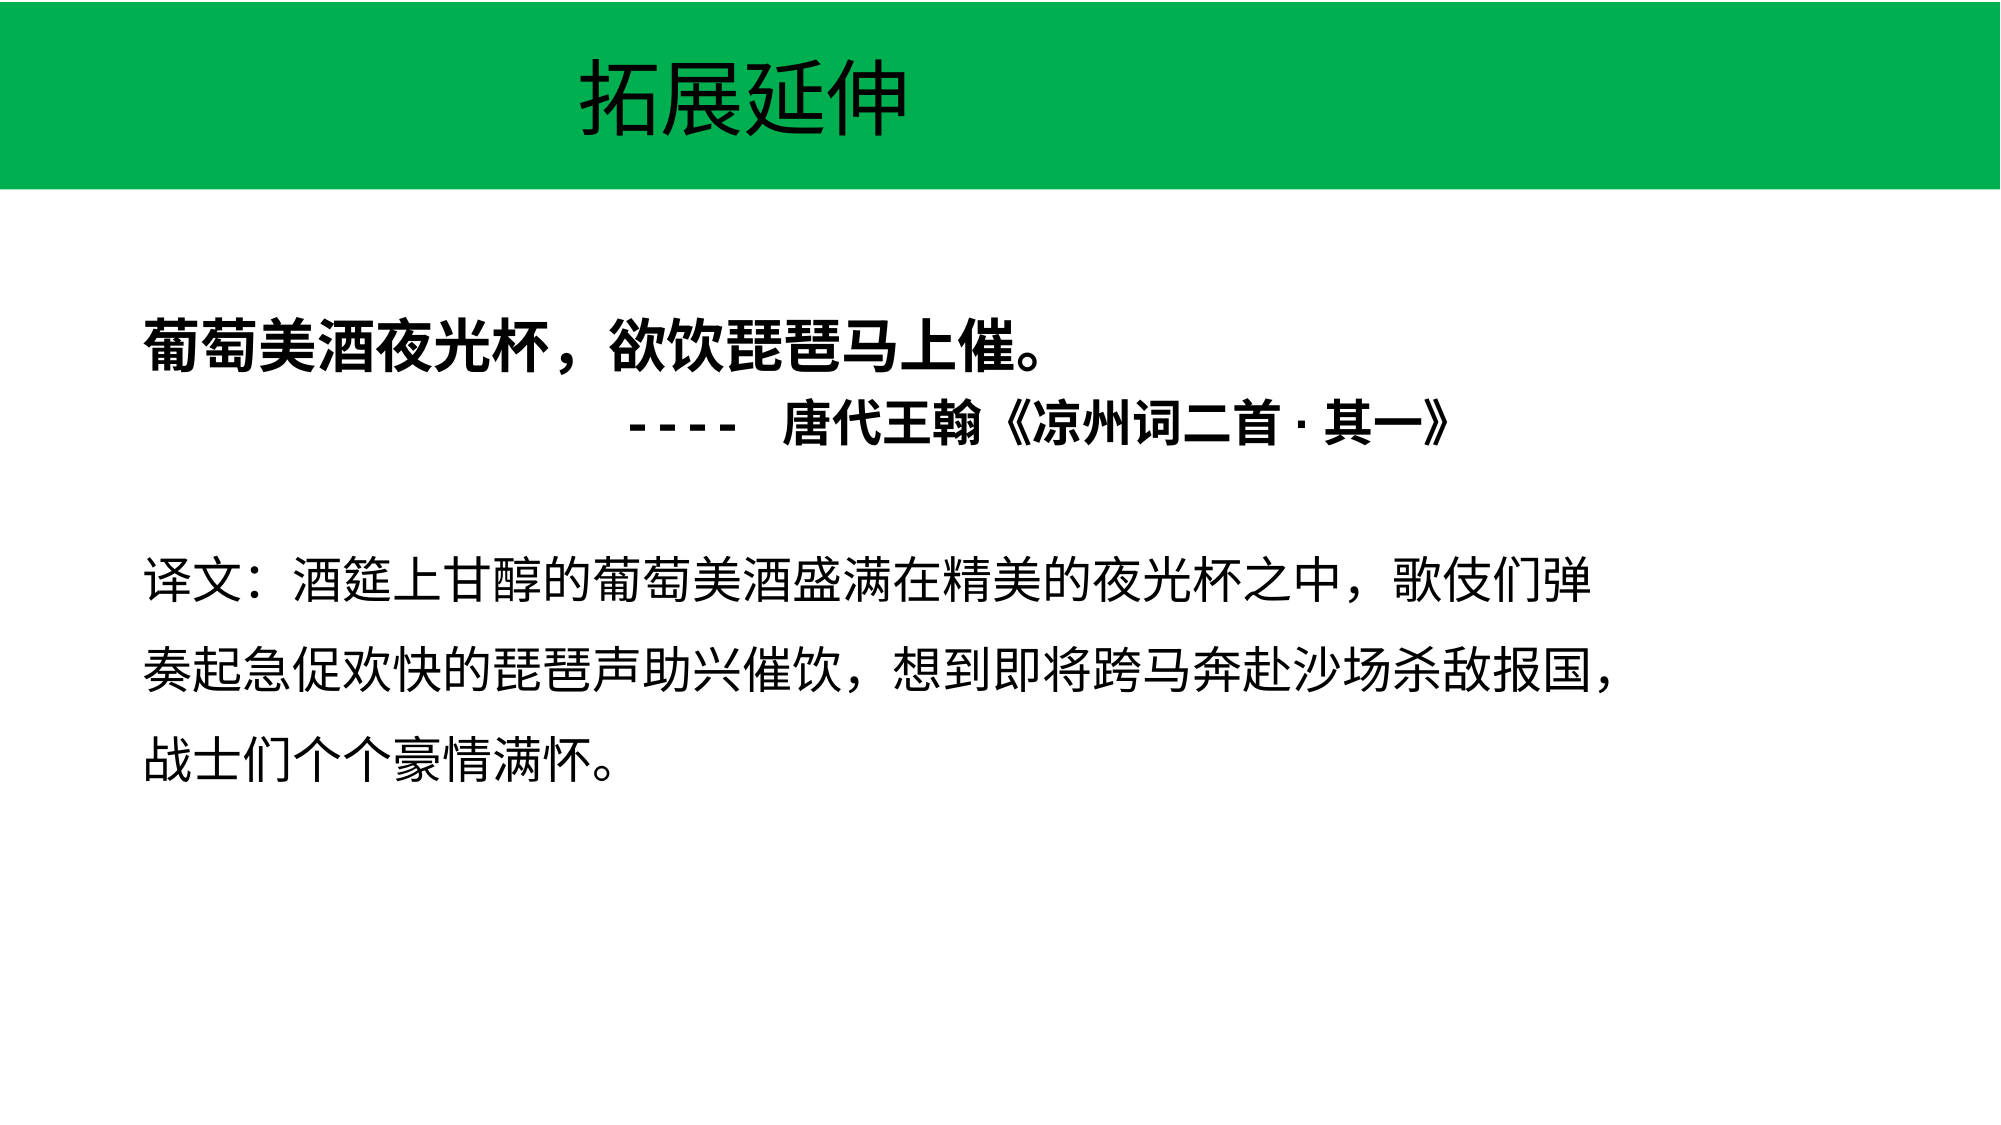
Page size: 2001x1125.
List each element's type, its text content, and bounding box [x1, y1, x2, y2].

text_box 译文：酒筵上甘醇的葡萄美酒盛满在精美的夜光杯之中，歌伎们弹奏起急促欢快的琵琶声助兴催饮，想到即将跨马奔赴沙场杀敌报国，战士们个个豪情满怀。 [127, 511, 1655, 797]
text_box 拓展延伸 [0, 0, 2000, 191]
text_box 葡萄美酒夜光杯，欲饮琵琶马上催。 ---- 唐代王翰《凉州词二首·其一》 [127, 288, 1610, 459]
